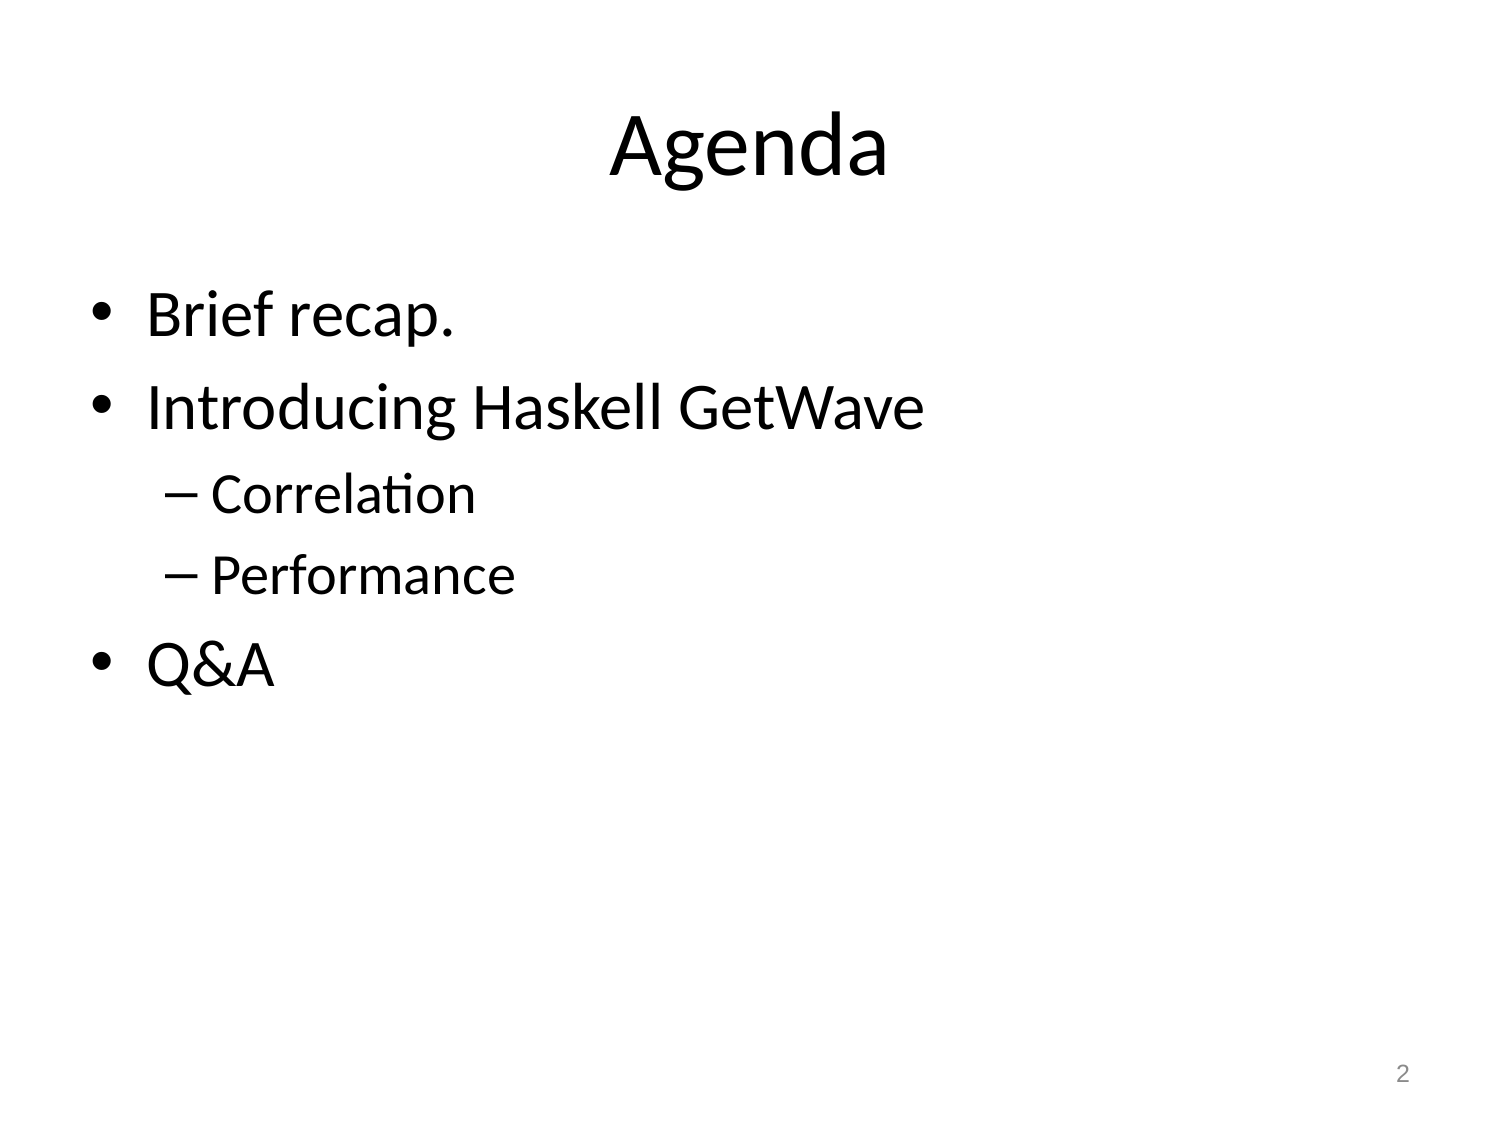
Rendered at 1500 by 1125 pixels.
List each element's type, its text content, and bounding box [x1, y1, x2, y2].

title Agenda [75, 45, 1425, 233]
slide_number 2 [1074, 1042, 1425, 1103]
list Brief recap. Introducing Haskell GetWave Correlation Performance Q&A [75, 262, 1425, 1005]
